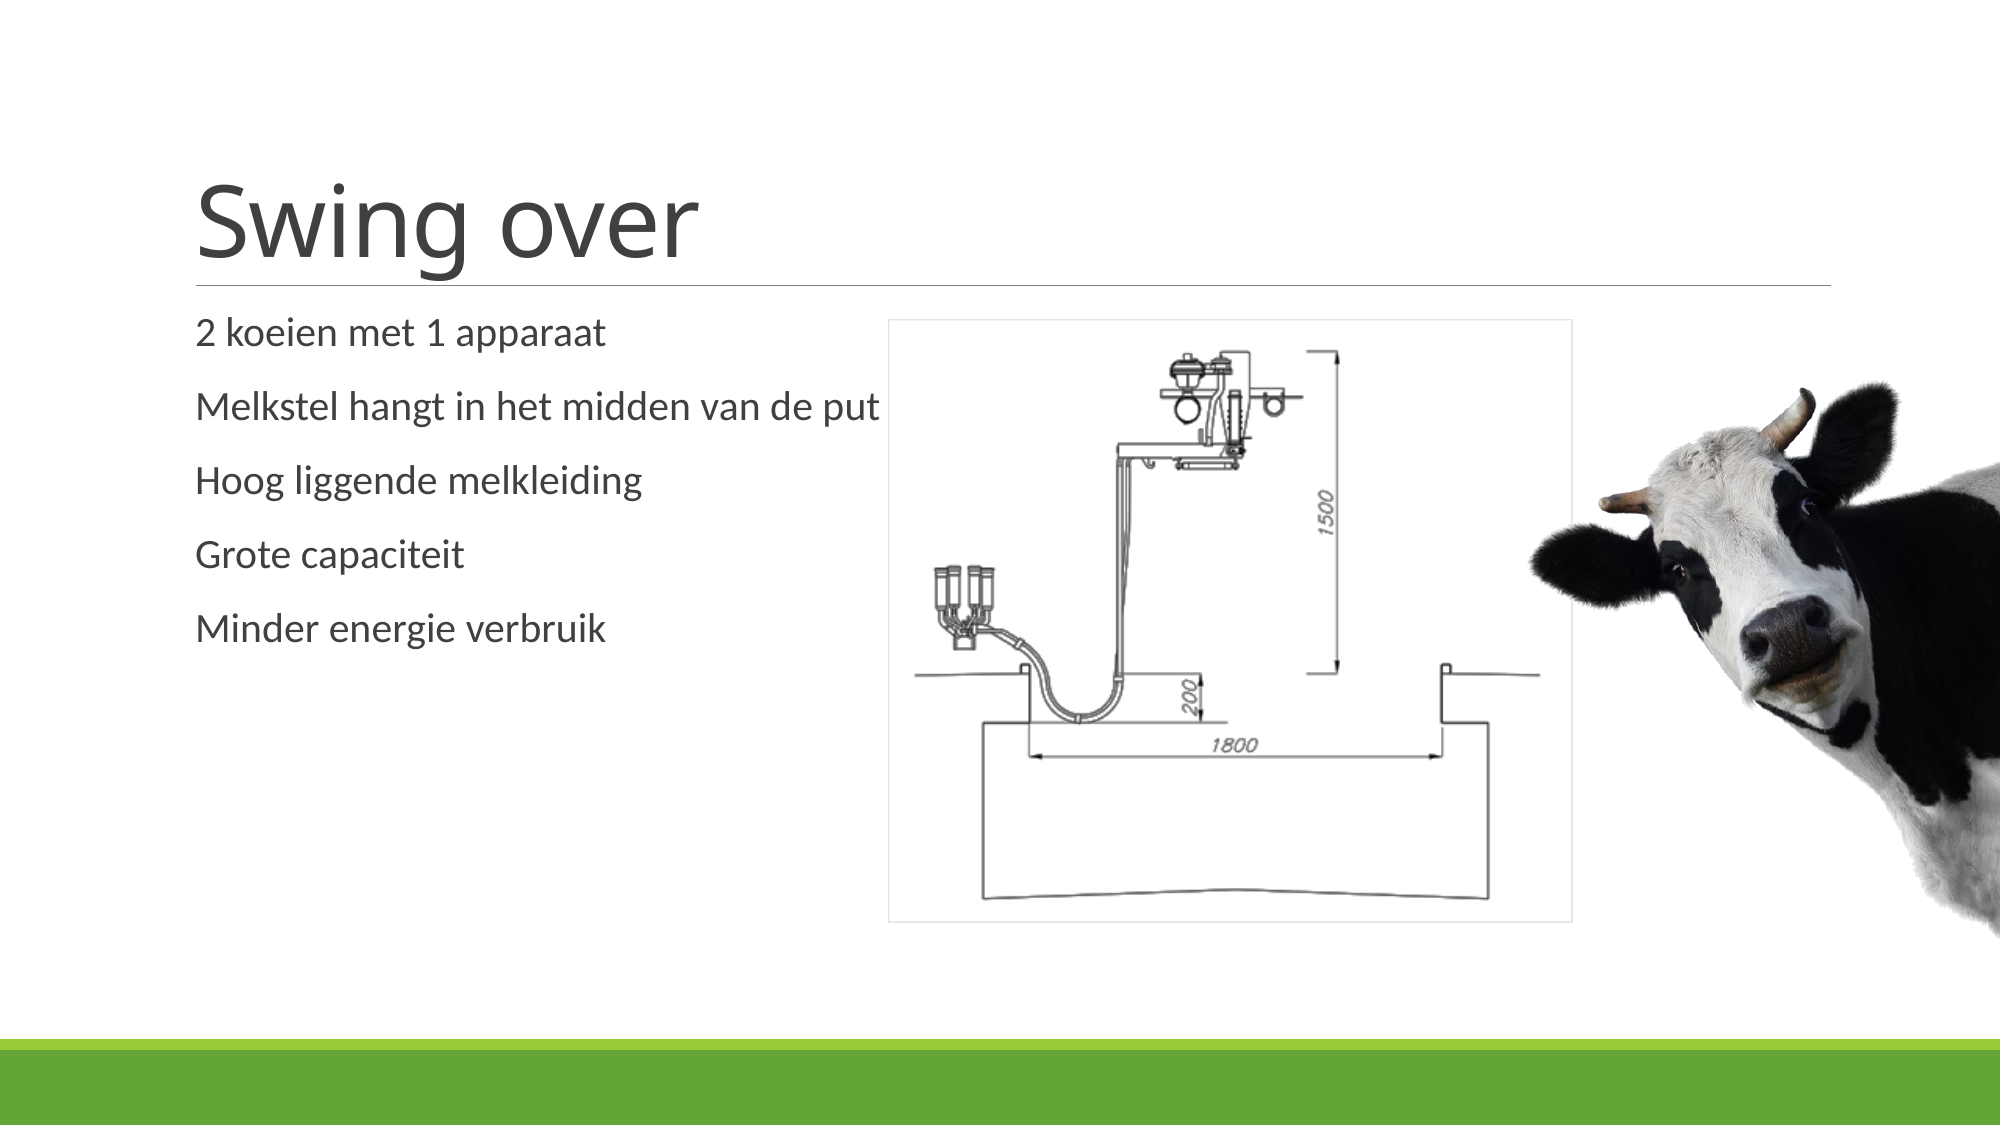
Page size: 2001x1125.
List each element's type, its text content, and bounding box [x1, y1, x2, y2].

title Swing over [180, 47, 1830, 285]
list 2 koeien met 1 apparaat Melkstel hangt in het midden van de put Hoog liggende melkleiding Grote capaciteit Minder energie verbruik [180, 302, 1830, 963]
picture [887, 318, 2000, 952]
